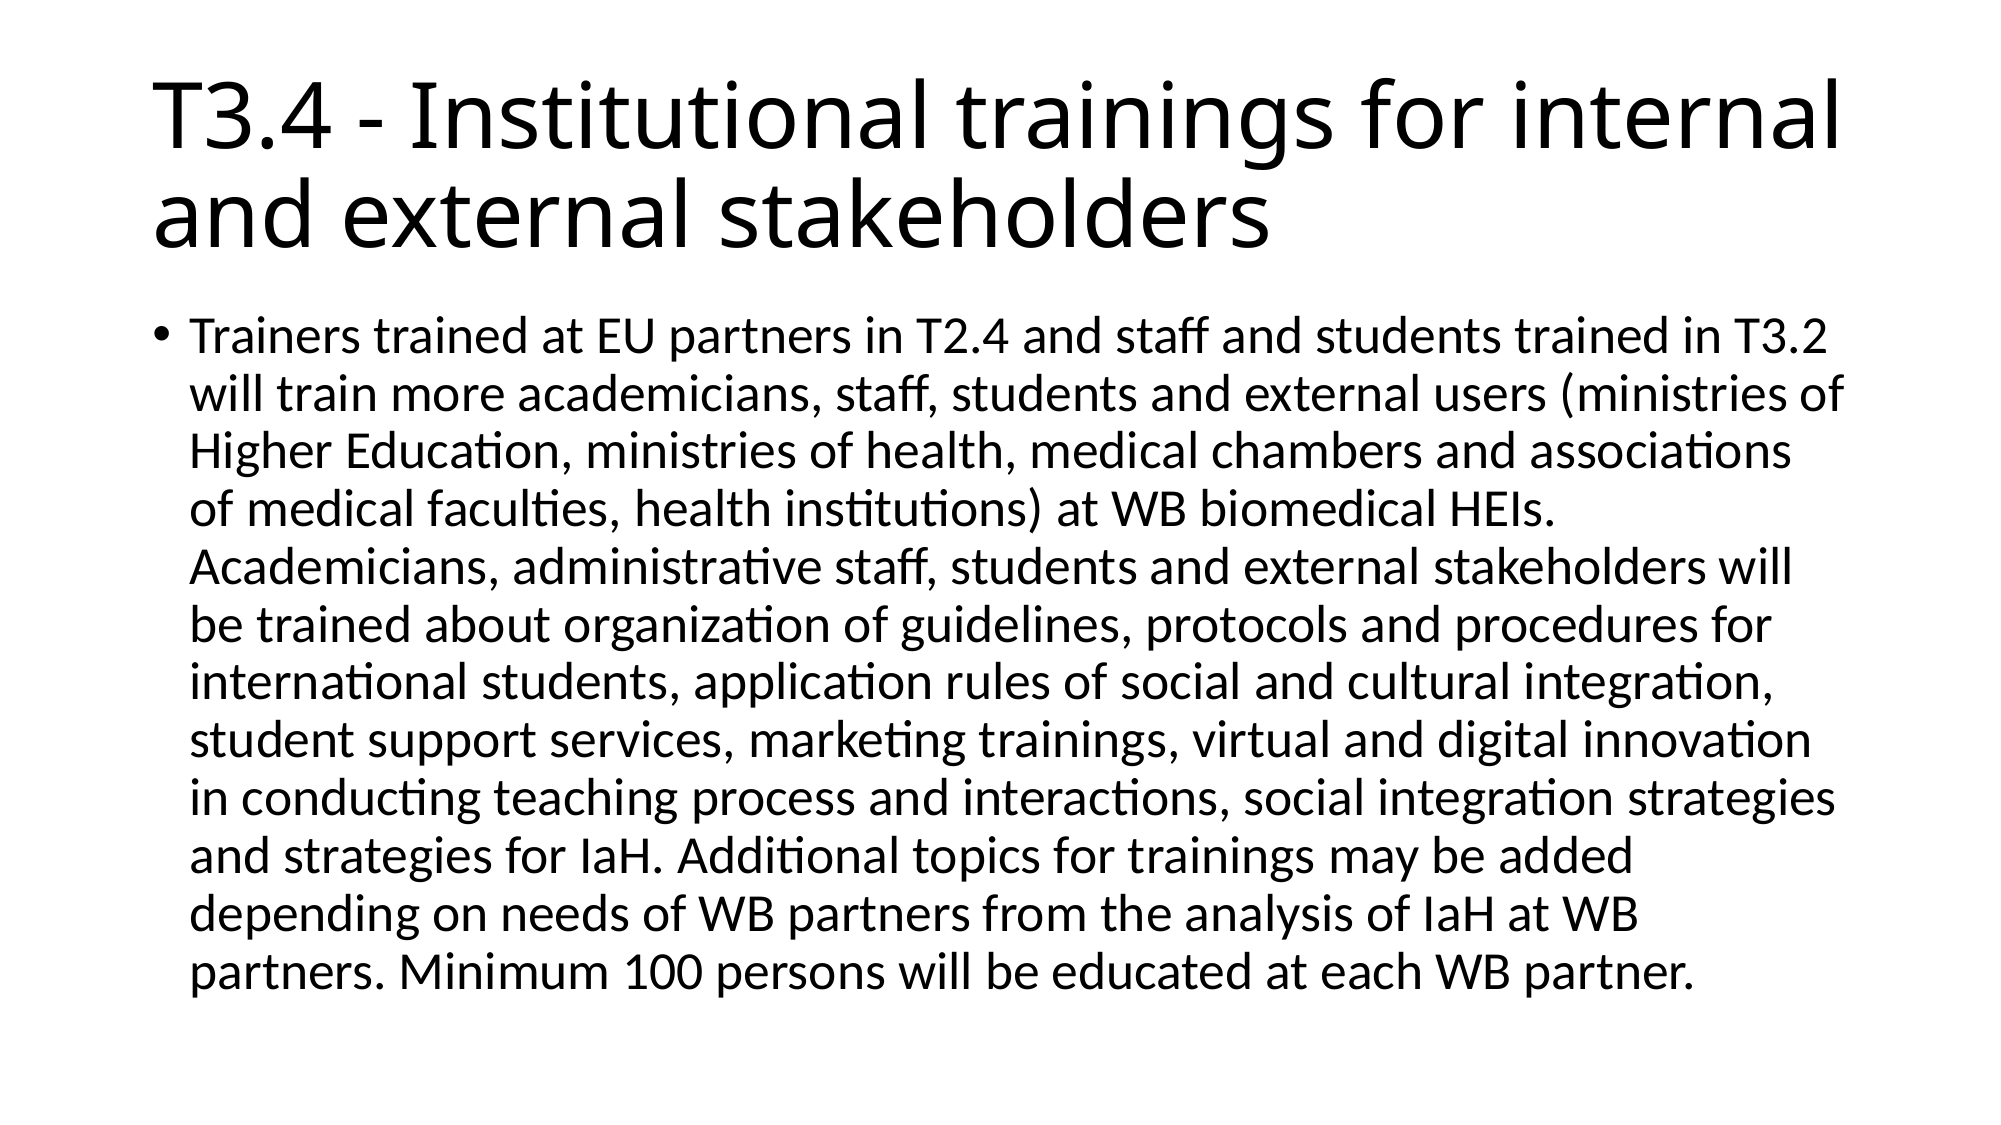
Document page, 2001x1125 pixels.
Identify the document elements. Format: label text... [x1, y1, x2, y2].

list Trainers trained at EU partners in T2.4 and staff and students trained in T3.2 will train more academicians, staff, students and external users (ministries of Higher Education, ministries of health, medical chambers and associations of medical faculties, health institutions) at WB biomedical HEIs. Academicians, administrative staff, students and external stakeholders will be trained about organization of guidelines, protocols and procedures for international students, application rules of social and cultural integration, student support services, marketing trainings, virtual and digital innovation in conducting teaching process and interactions, social integration strategies and strategies for IaH. Additional topics for trainings may be added depending on needs of WB partners from the analysis of IaH at WB partners. Minimum 100 persons will be educated at each WB partner. [137, 299, 1863, 1014]
title T3.4 - Institutional trainings for internal and external stakeholders [137, 59, 1863, 278]
